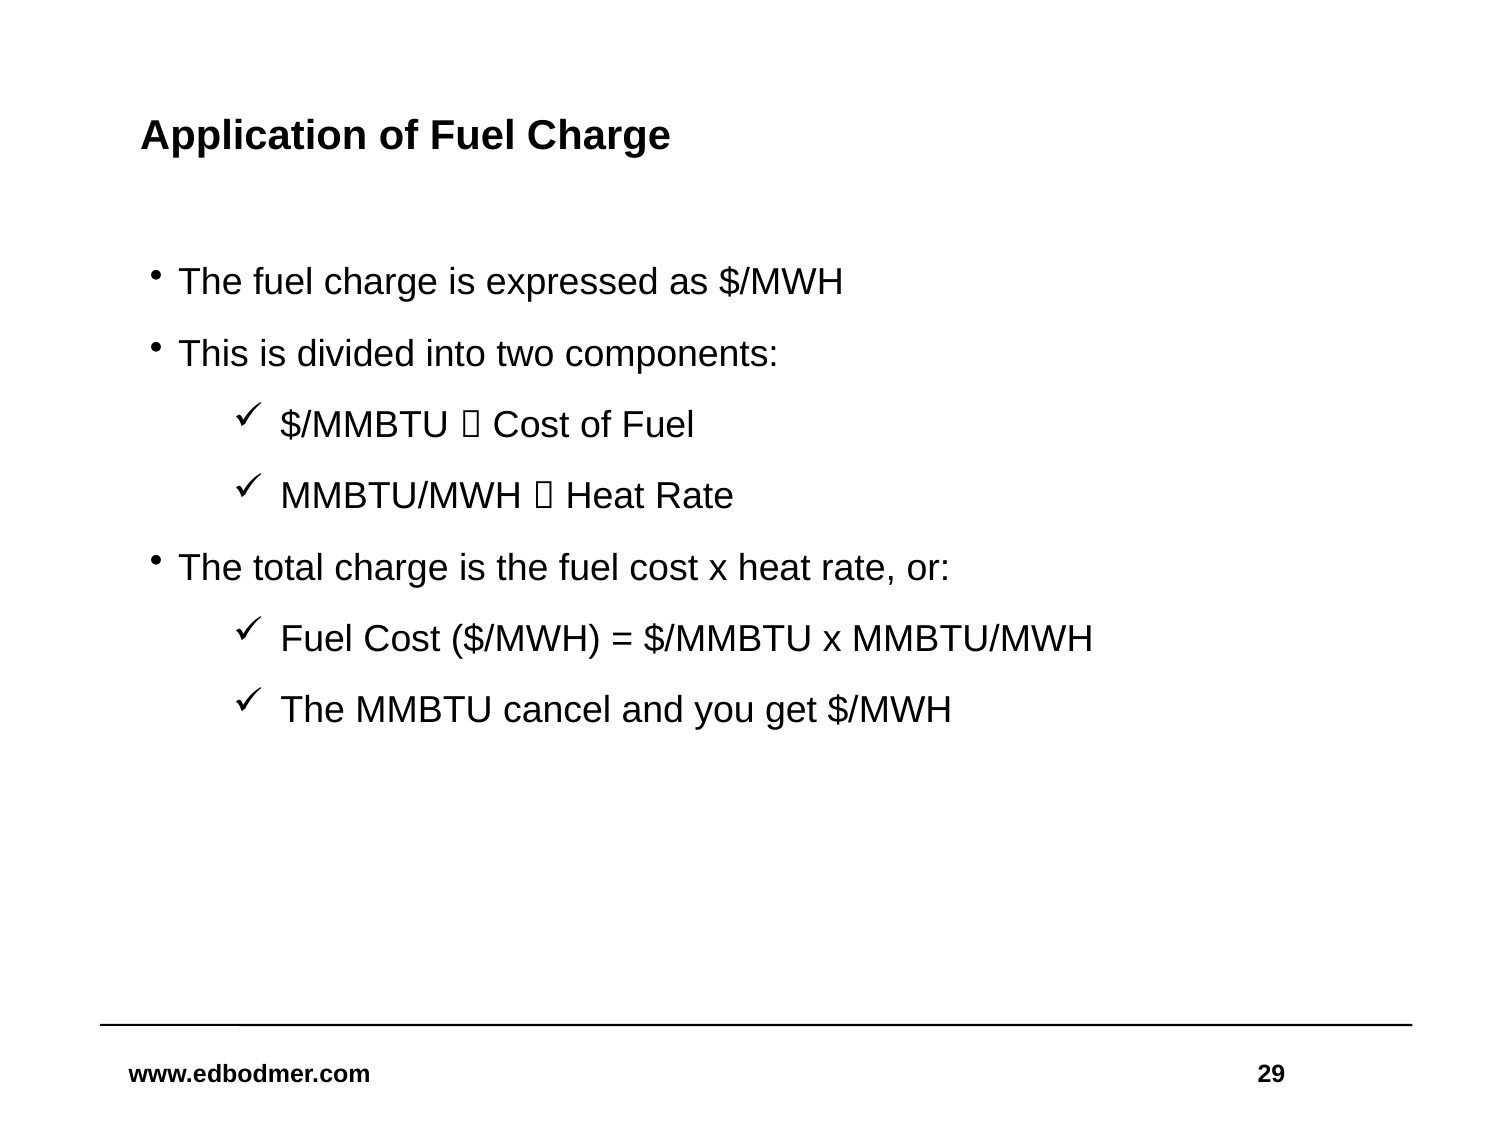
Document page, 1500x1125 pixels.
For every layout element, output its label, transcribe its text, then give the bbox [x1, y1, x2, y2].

list The fuel charge is expressed as $/MWH This is divided into two components: $/MMBTU  Cost of Fuel MMBTU/MWH  Heat Rate The total charge is the fuel cost x heat rate, or: Fuel Cost ($/MWH) = $/MMBTU x MMBTU/MWH The MMBTU cancel and you get $/MWH [125, 249, 1375, 1000]
title Application of Fuel Charge [125, 99, 1288, 225]
